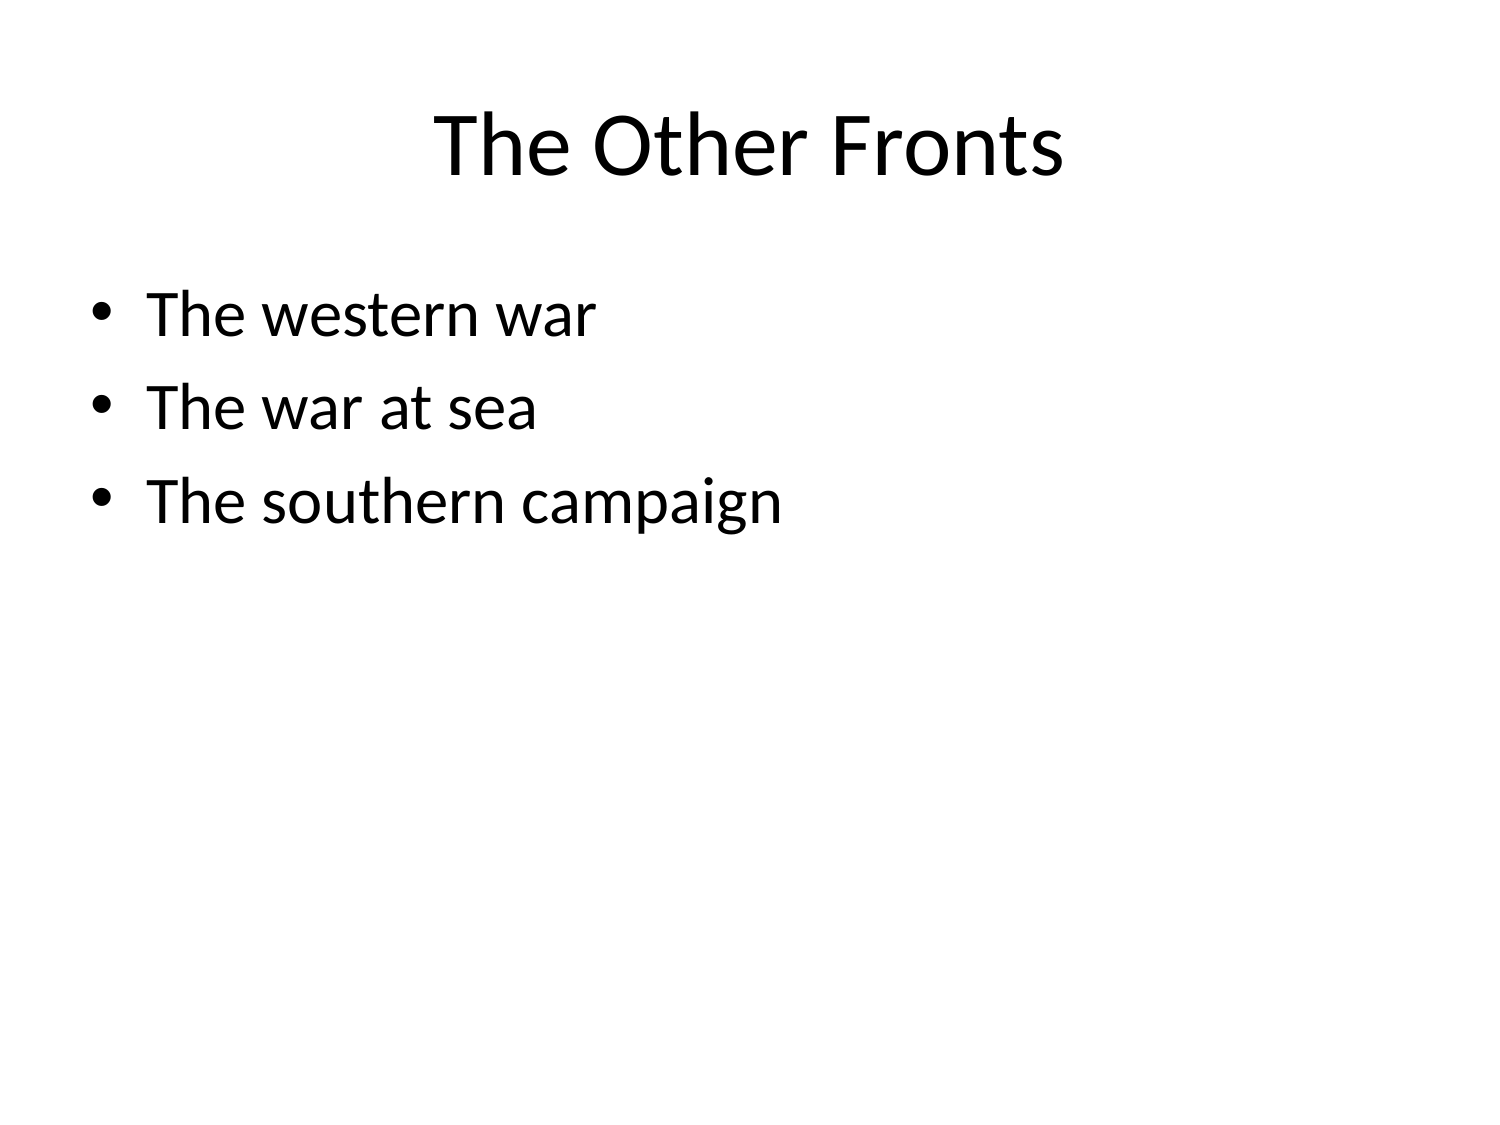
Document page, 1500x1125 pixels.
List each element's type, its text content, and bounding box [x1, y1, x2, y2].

title The Other Fronts [75, 45, 1425, 233]
list The western war The war at sea The southern campaign [75, 262, 1425, 1005]
